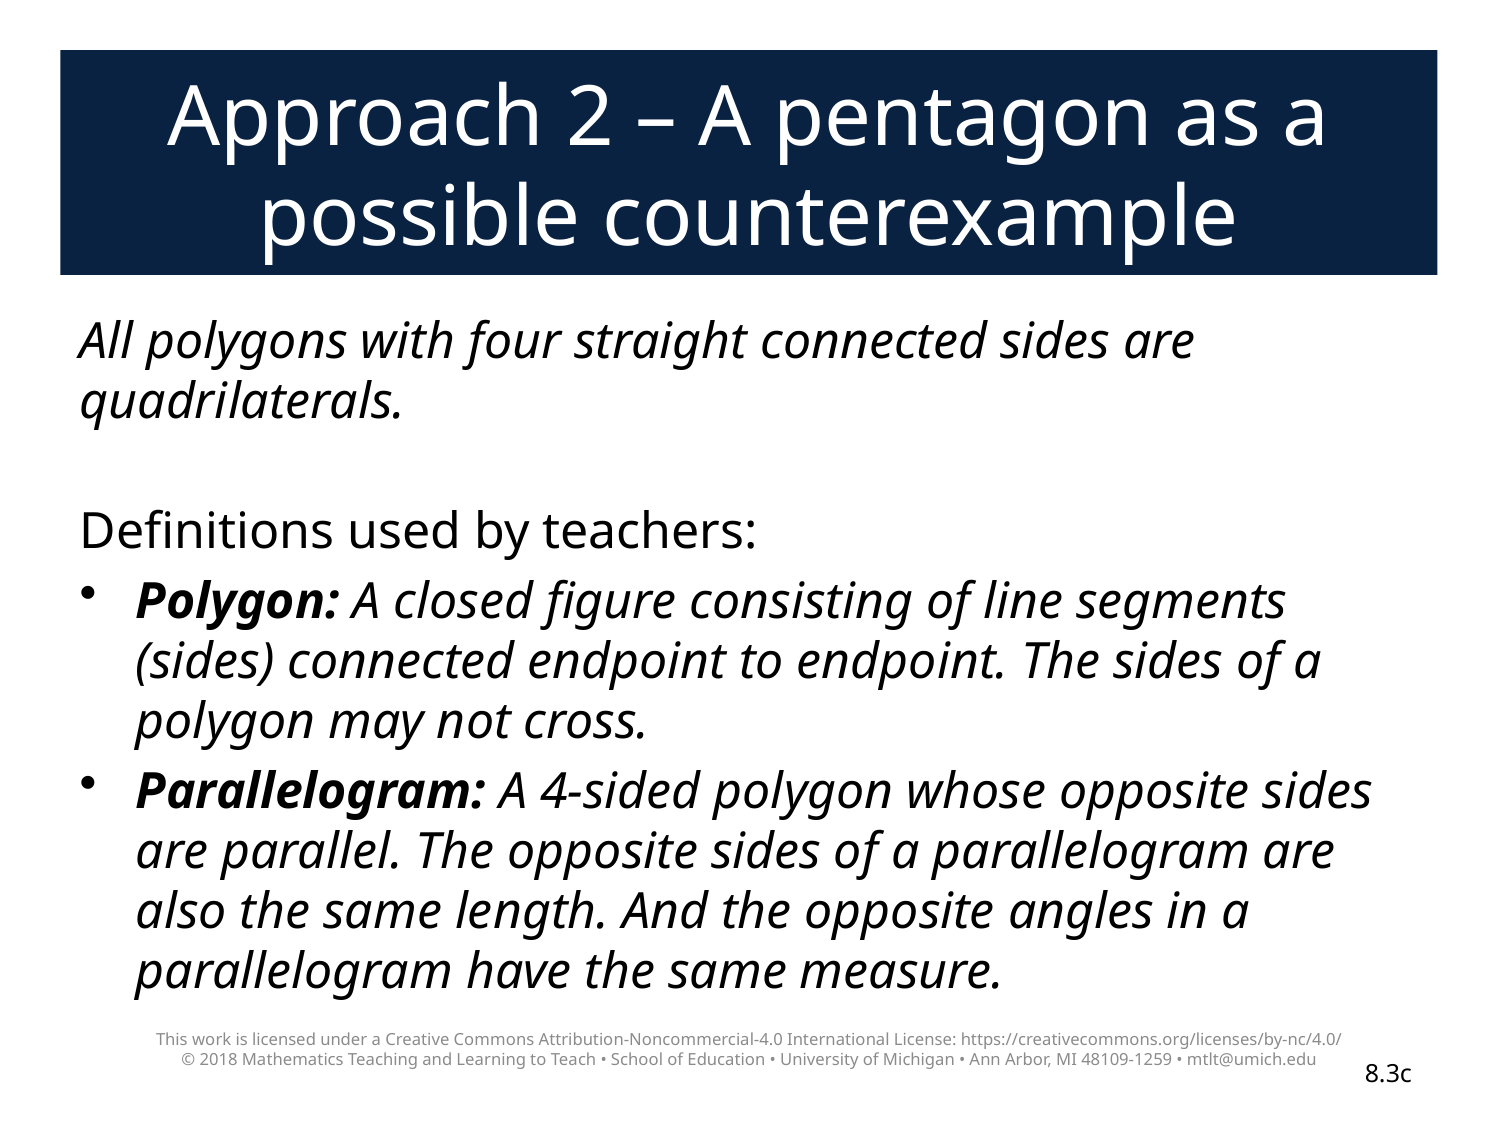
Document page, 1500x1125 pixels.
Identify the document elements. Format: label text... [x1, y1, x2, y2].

text_box 8.3c [1350, 1050, 1427, 1095]
title Approach 2 – A pentagon as a possible counterexample [60, 50, 1438, 275]
list All polygons with four straight connected sides are quadrilaterals. Definitions used by teachers: Polygon: A closed figure consisting of line segments (sides) connected endpoint to endpoint. The sides of a polygon may not cross. Parallelogram: A 4-sided polygon whose opposite sides are parallel. The opposite sides of a parallelogram are also the same length. And the opposite angles in a parallelogram have the same measure. [64, 300, 1434, 1007]
footer This work is licensed under a Creative Commons Attribution-Noncommercial-4.0 International License: https://creativecommons.org/licenses/by-nc/4.0/ © 2018 Mathematics Teaching and Learning to Teach • School of Education • University of Michigan • Ann Arbor, MI 48109-1259 • mtlt@umich.edu [62, 1009, 1438, 1088]
